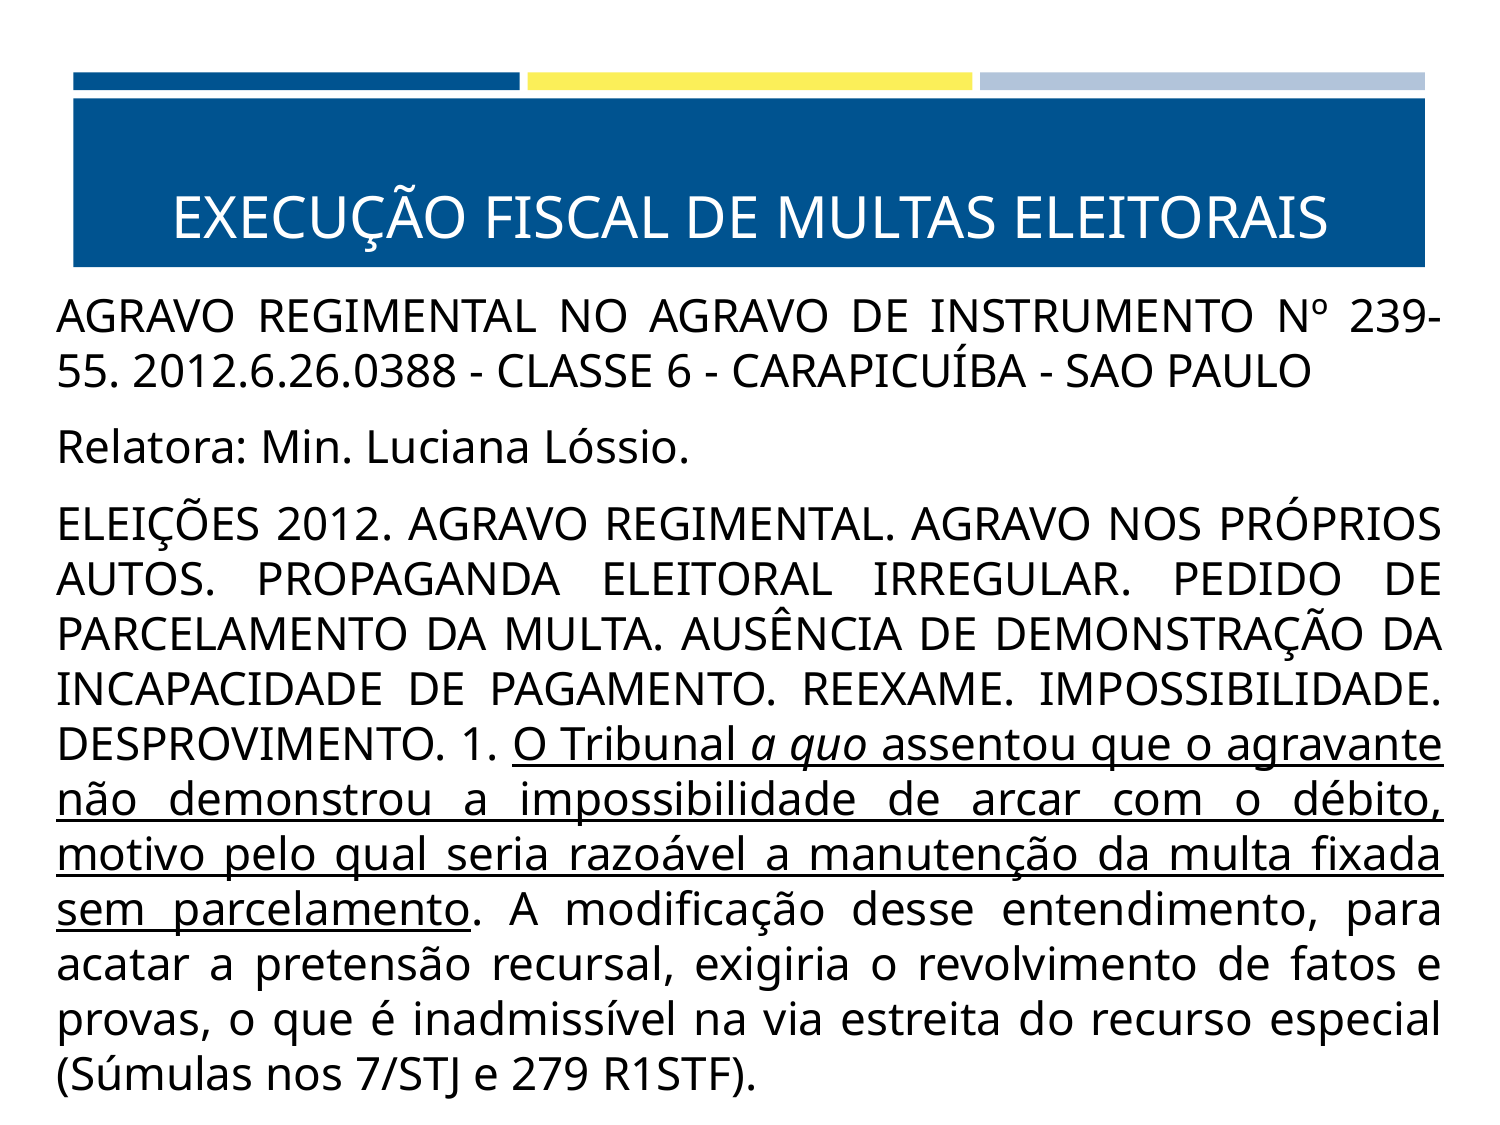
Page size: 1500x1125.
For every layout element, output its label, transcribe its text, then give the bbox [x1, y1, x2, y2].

list AGRAVO REGIMENTAL NO AGRAVO DE INSTRUMENTO Nº 239-55. 2012.6.26.0388 - CLASSE 6 - CARAPICUÍBA - SAO PAULO Relatora: Min. Luciana Lóssio. ELEIÇÕES 2012. AGRAVO REGIMENTAL. AGRAVO NOS PRÓPRIOS AUTOS. PROPAGANDA ELEITORAL IRREGULAR. PEDIDO DE PARCELAMENTO DA MULTA. AUSÊNCIA DE DEMONSTRAÇÃO DA INCAPACIDADE DE PAGAMENTO. REEXAME. IMPOSSIBILIDADE. DESPROVIMENTO. 1. O Tribunal a quo assentou que o agravante não demonstrou a impossibilidade de arcar com o débito, motivo pelo qual seria razoável a manutenção da multa fixada sem parcelamento. A modificação desse entendimento, para acatar a pretensão recursal, exigiria o revolvimento de fatos e provas, o que é inadmissível na via estreita do recurso especial (Súmulas nos 7/STJ e 279 R1STF). [41, 278, 1459, 1094]
title EXECUÇÃO FISCAL DE MULTAS ELEITORAIS [95, 112, 1406, 259]
